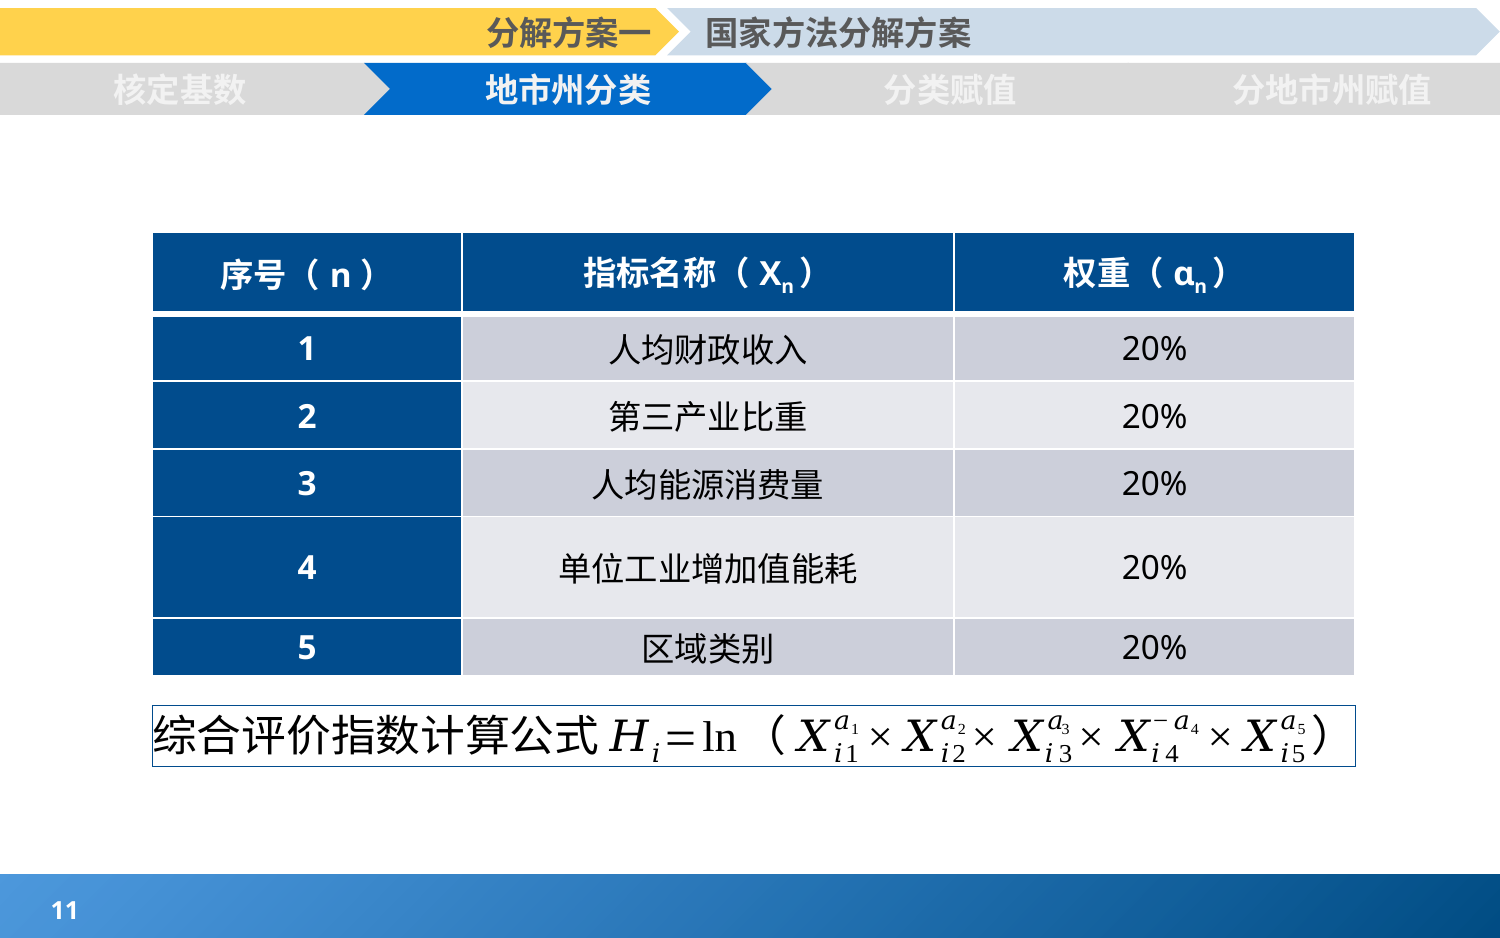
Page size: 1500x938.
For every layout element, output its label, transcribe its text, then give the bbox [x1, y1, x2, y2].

text_box 核定基数 [0, 60, 386, 118]
table_cell 单位工业增加值能耗 [463, 517, 953, 617]
table_cell 人均能源消费量 [463, 450, 953, 516]
table_cell 区域类别 [463, 619, 953, 675]
table_cell 20% [955, 517, 1354, 617]
text_box 分地市州赋值 [1125, 60, 1500, 118]
table_header 指标名称（Xn） [463, 233, 953, 311]
table_cell 20% [955, 619, 1354, 675]
text_box 分解方案一 [0, 5, 682, 58]
table_cell 20% [955, 317, 1354, 380]
table_cell 20% [955, 450, 1354, 516]
table_header 权重（ɑn） [955, 233, 1354, 311]
table_cell 3 [153, 450, 461, 516]
table_cell 人均财政收入 [463, 317, 953, 380]
table_cell 2 [153, 382, 461, 448]
table_cell 4 [153, 517, 461, 617]
table_cell 5 [153, 619, 461, 675]
text_box 国家方法分解方案 [667, 8, 1500, 56]
text_box 分类赋值 [743, 60, 1149, 118]
table_cell 第三产业比重 [463, 382, 953, 448]
text_box 地市州分类 [362, 60, 767, 118]
table_header 序号（n） [153, 233, 461, 311]
table_cell 1 [153, 317, 461, 380]
table_cell 20% [955, 382, 1354, 448]
